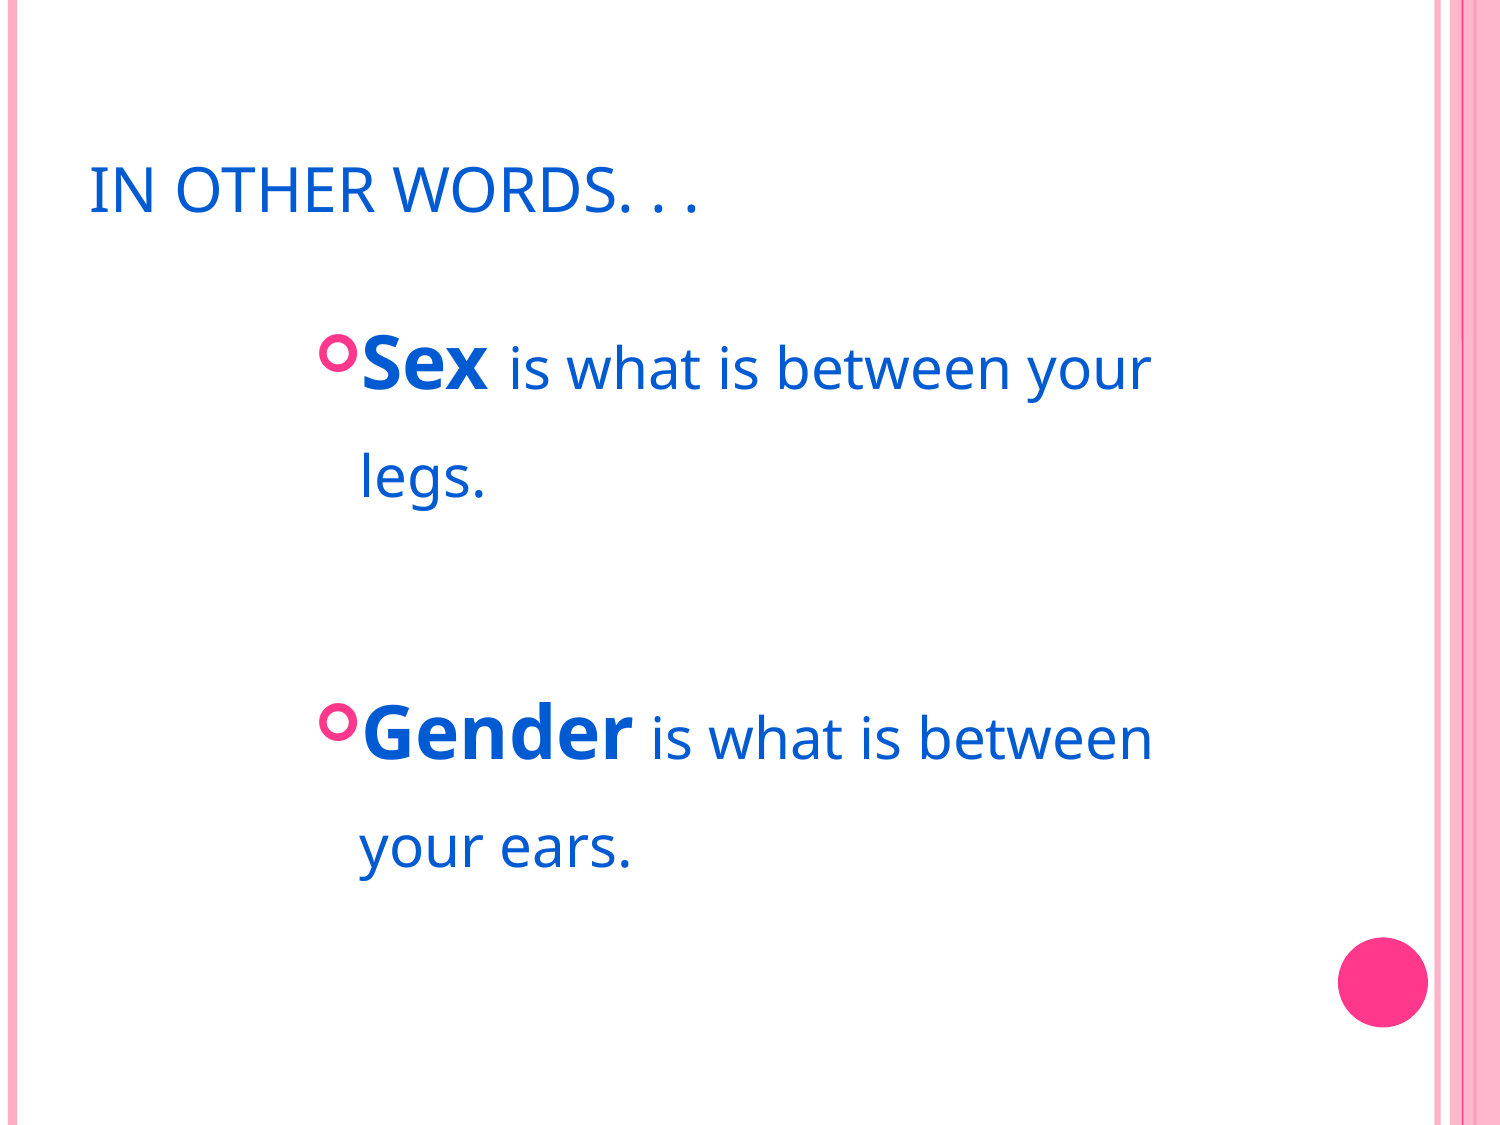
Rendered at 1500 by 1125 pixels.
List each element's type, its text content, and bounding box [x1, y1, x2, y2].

title IN OTHER WORDS. . . [75, 45, 1300, 233]
list Sex is what is between your legs. Gender is what is between your ears. [300, 262, 1300, 1062]
